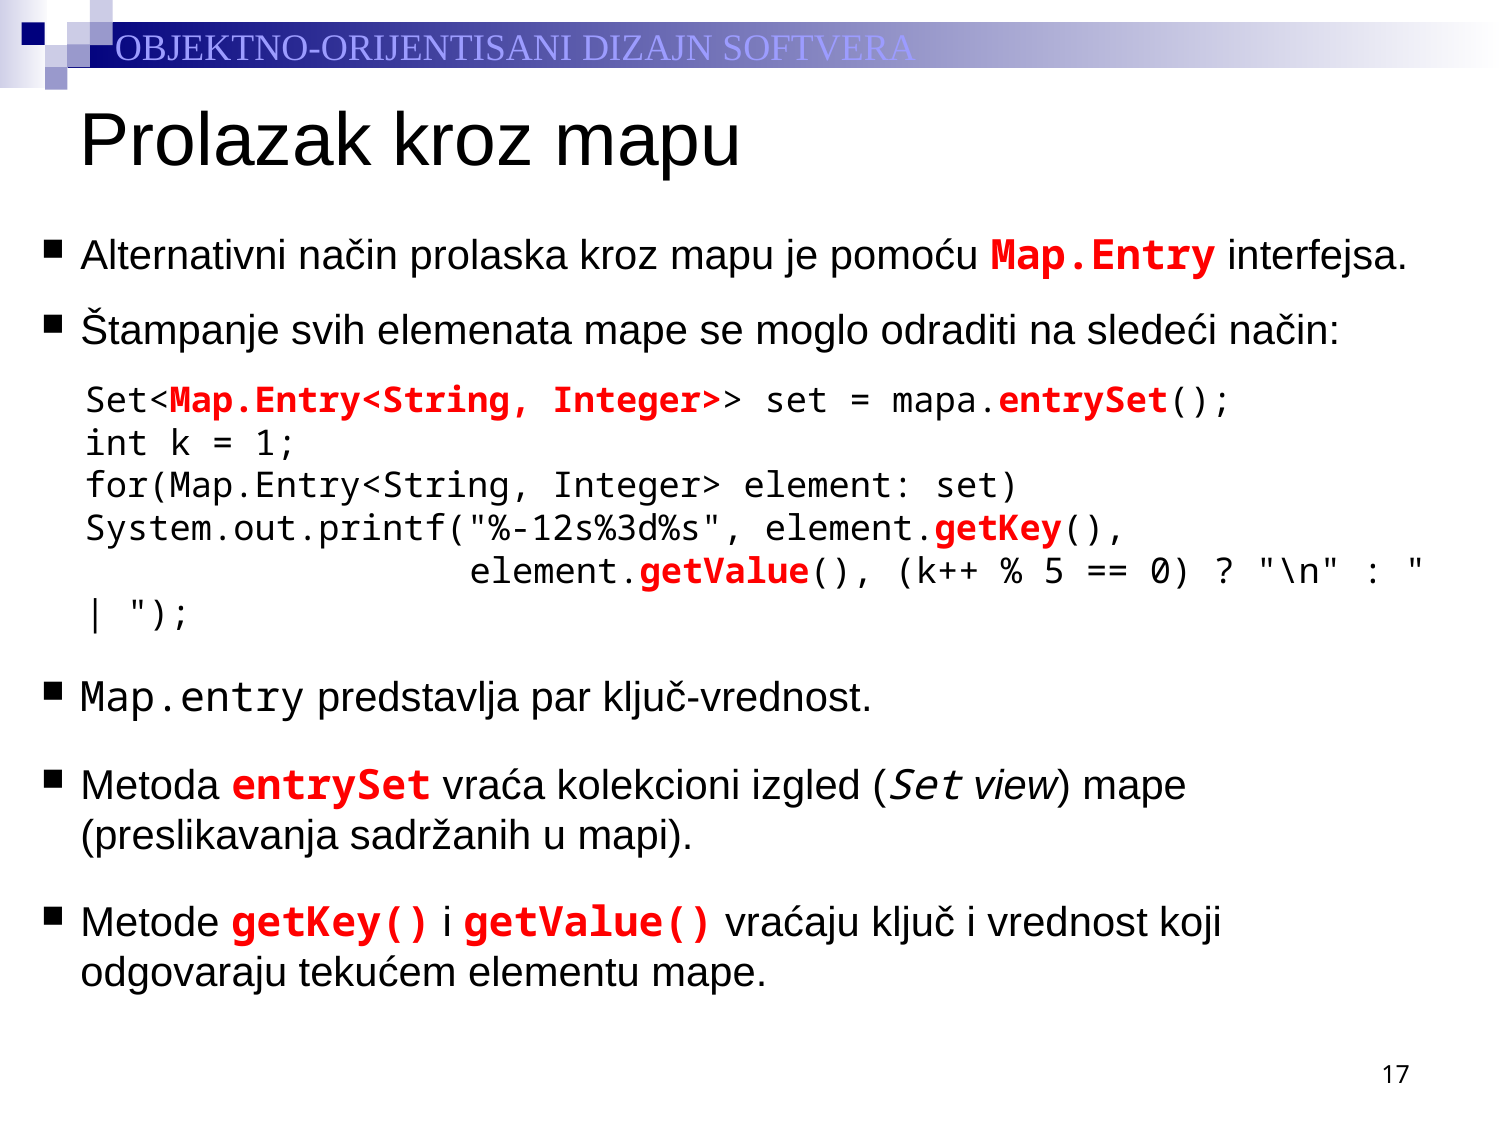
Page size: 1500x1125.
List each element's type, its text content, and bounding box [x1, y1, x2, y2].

title Prolazak kroz mapu [64, 86, 774, 185]
slide_number 17 [1074, 1024, 1426, 1101]
text_box Alternativni način prolaska kroz mapu je pomoću Map.Entry interfejsa. Štampanje svih elemenata mape se moglo odraditi na sledeći način: Set<Map.Entry<String, Integer>> set = mapa.entrySet(); int k = 1; for(Map.Entry<String, Integer> element: set) System.out.printf("%-12s%3d%s", element.getKey(), element.getValue(), (k++ % 5 == 0) ? "\n" : " | "); Map.entry predstavlja par ključ-vrednost. Metoda entrySet vraća kolekcioni izgled (Set view) mape (preslikavanja sadržanih u mapi). Metode getKey() i getValue() vraćaju ključ i vrednost koji odgovaraju tekućem elementu mape. [29, 220, 1447, 929]
